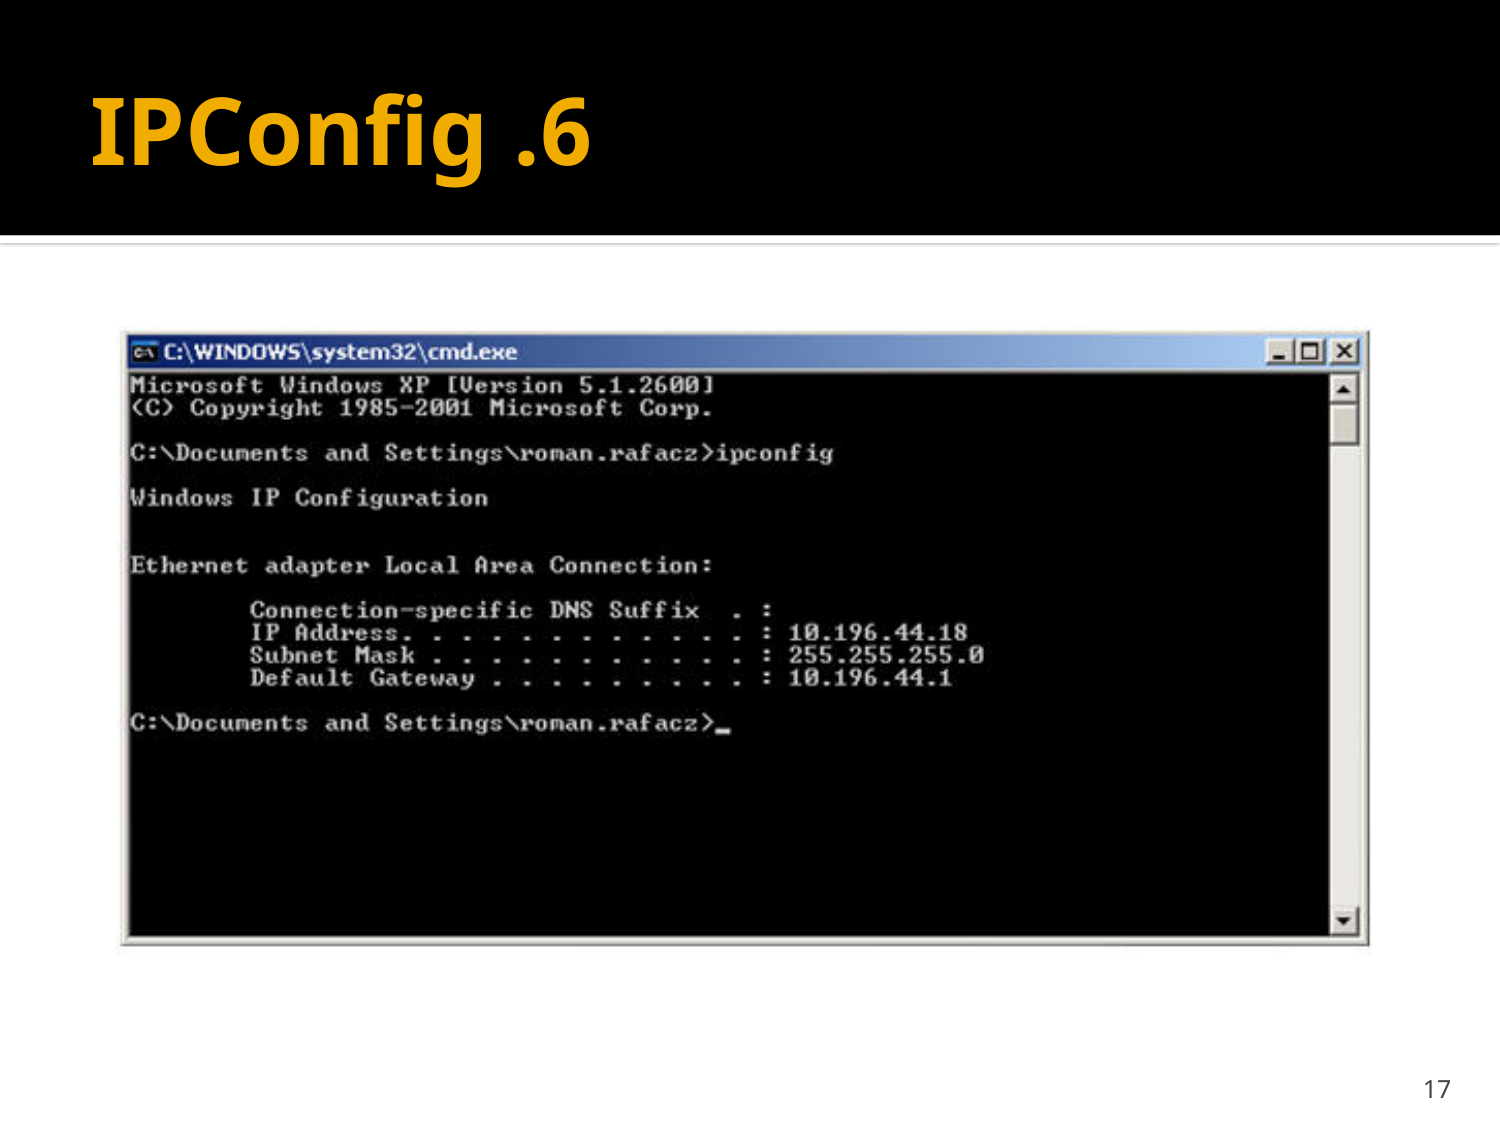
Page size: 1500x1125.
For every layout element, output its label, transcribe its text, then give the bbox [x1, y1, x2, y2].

slide_number 17 [1345, 1062, 1467, 1108]
picture [100, 294, 1395, 988]
title 6. IPConfig [75, 25, 1425, 231]
